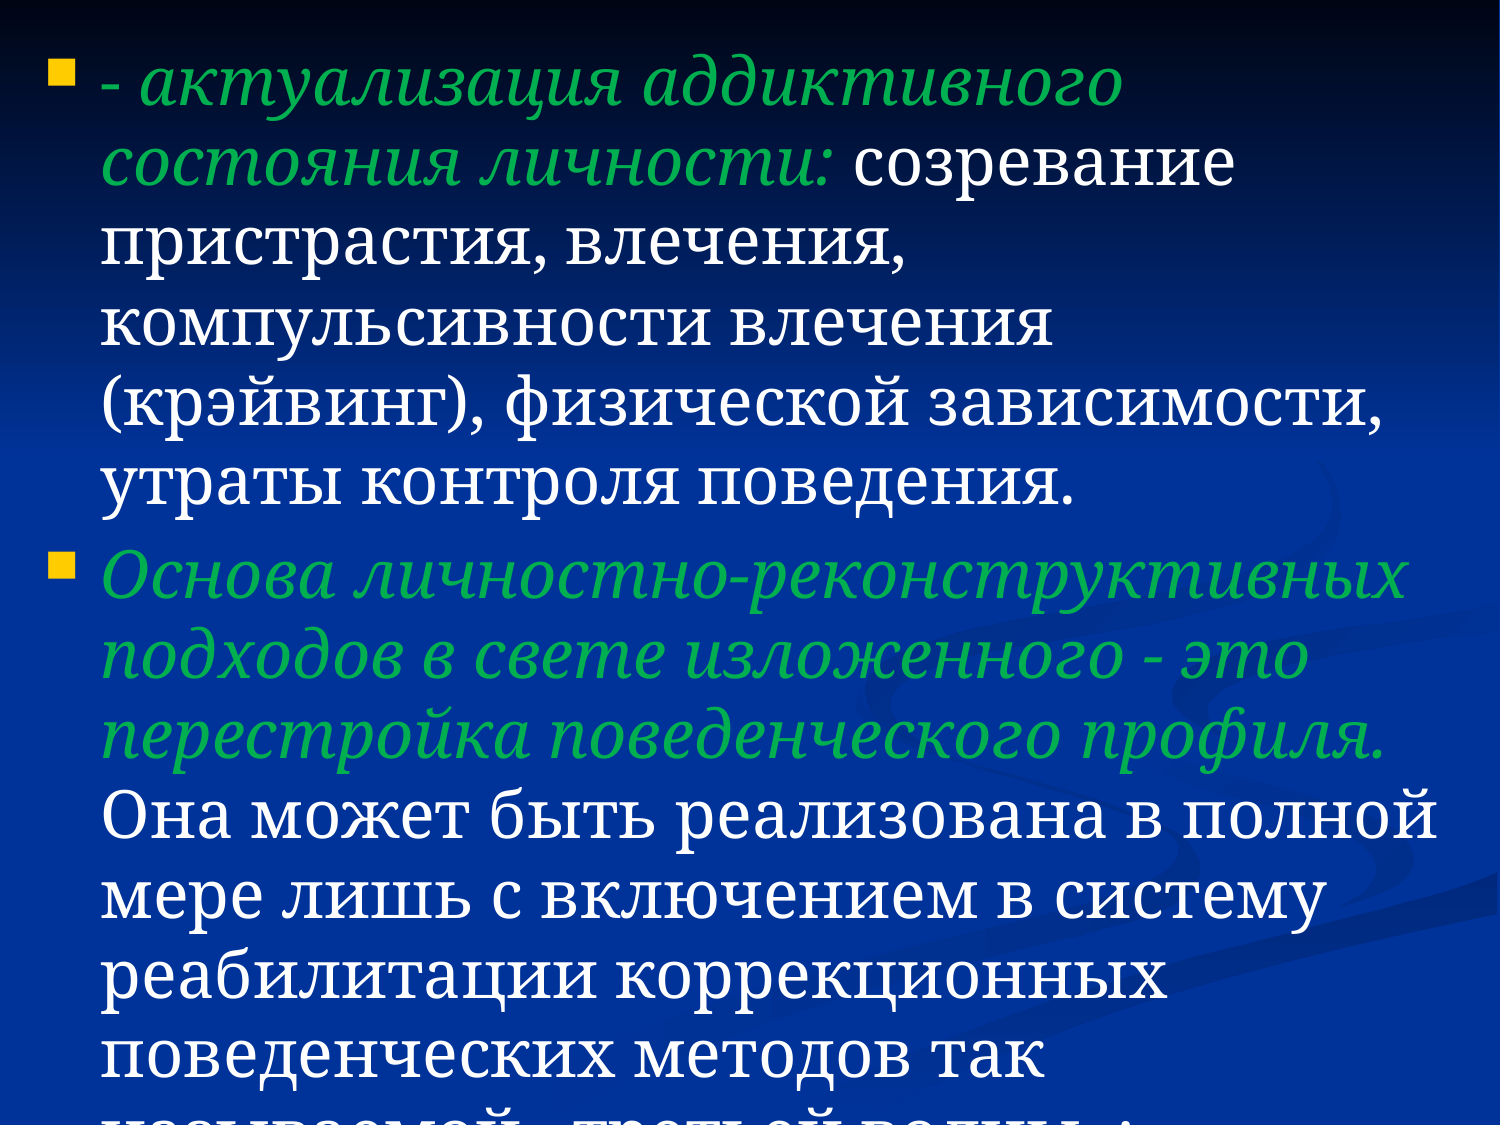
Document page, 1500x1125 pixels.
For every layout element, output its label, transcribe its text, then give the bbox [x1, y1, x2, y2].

list - актуализация аддиктивного состояния личности: созревание пристрастия, влечения, компульсивности влечения (крэйвинг), физической зависимости, утраты контроля поведения. Основа личностно-реконструктивных подходов в свете изложенного - это перестройка поведенческого профиля. Она может быть реализована в полной мере лишь с включением в систему реабилитации коррекционных поведенческих методов так называемой «третьей волны»: мультимодальных, диалектических и когнитивно-поведенческих. [29, 30, 1459, 1095]
